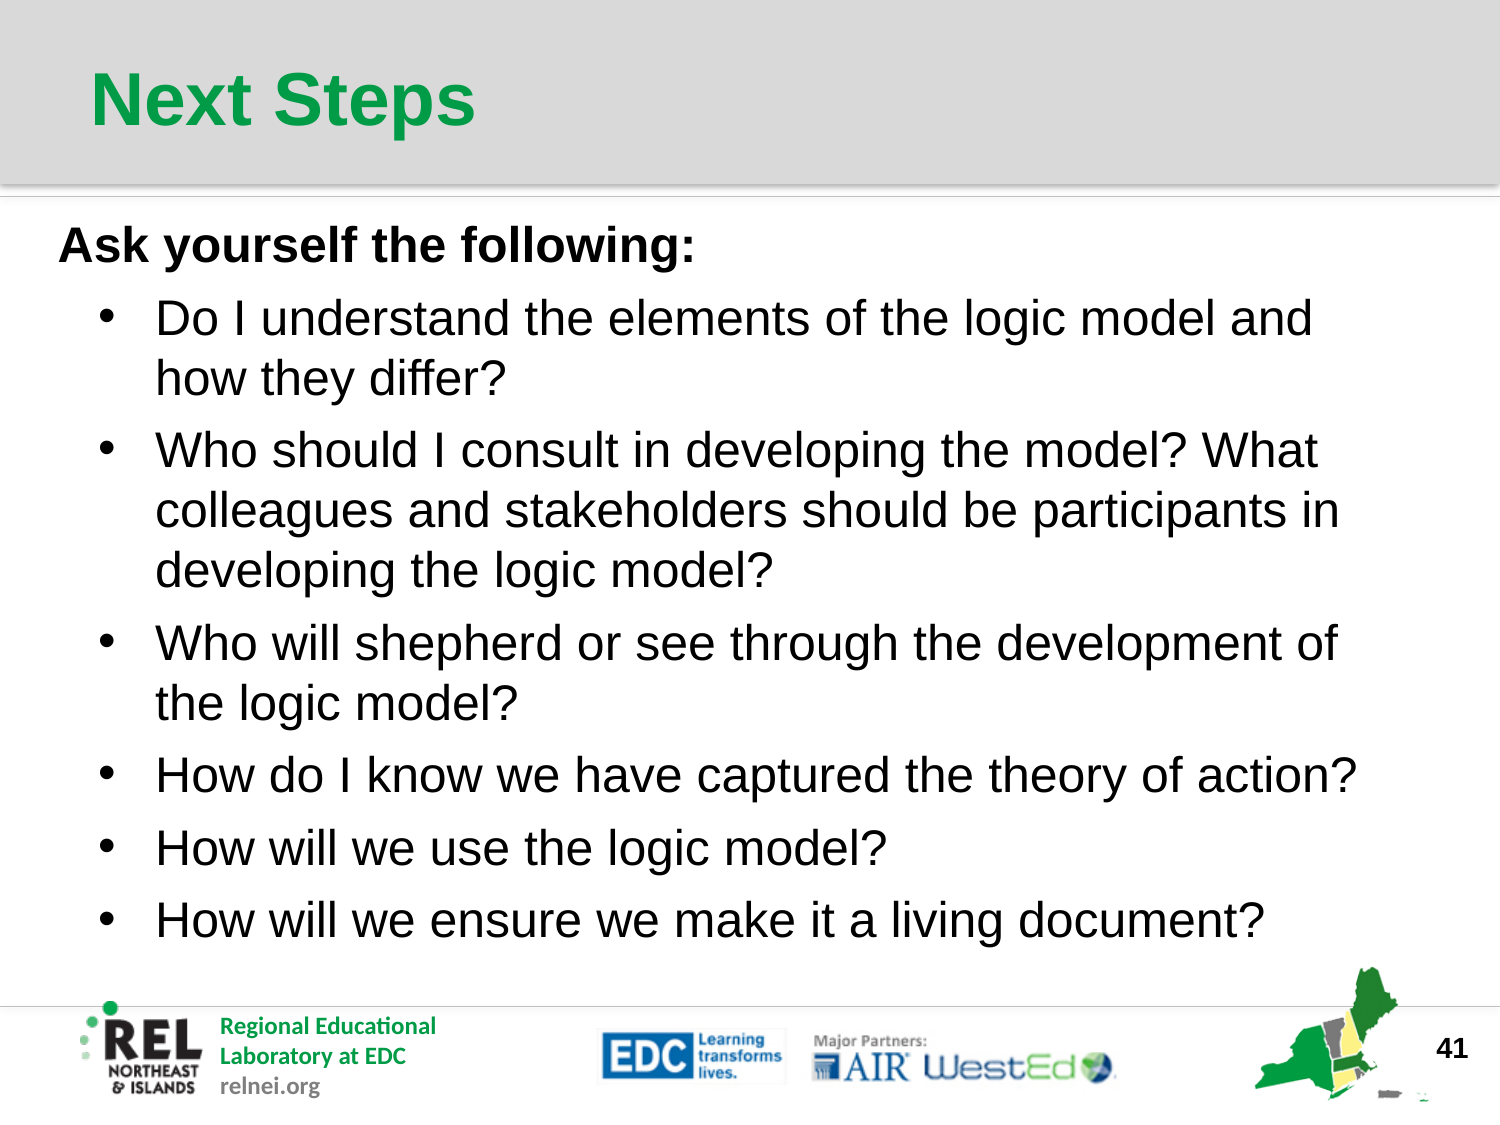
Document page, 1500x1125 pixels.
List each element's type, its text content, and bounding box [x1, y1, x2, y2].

picture [594, 1028, 1138, 1091]
title Next Steps [75, 25, 1425, 165]
picture [1245, 964, 1442, 1103]
list Ask yourself the following: Do I understand the elements of the logic model and how they differ? Who should I consult in developing the model? What colleagues and stakeholders should be participants in developing the logic model? Who will shepherd or see through the development of the logic model? How do I know we have captured the theory of action? How will we use the logic model? How will we ensure we make it a living document? [42, 205, 1393, 1001]
slide_number 41 [1392, 1017, 1484, 1077]
picture [80, 1001, 227, 1108]
